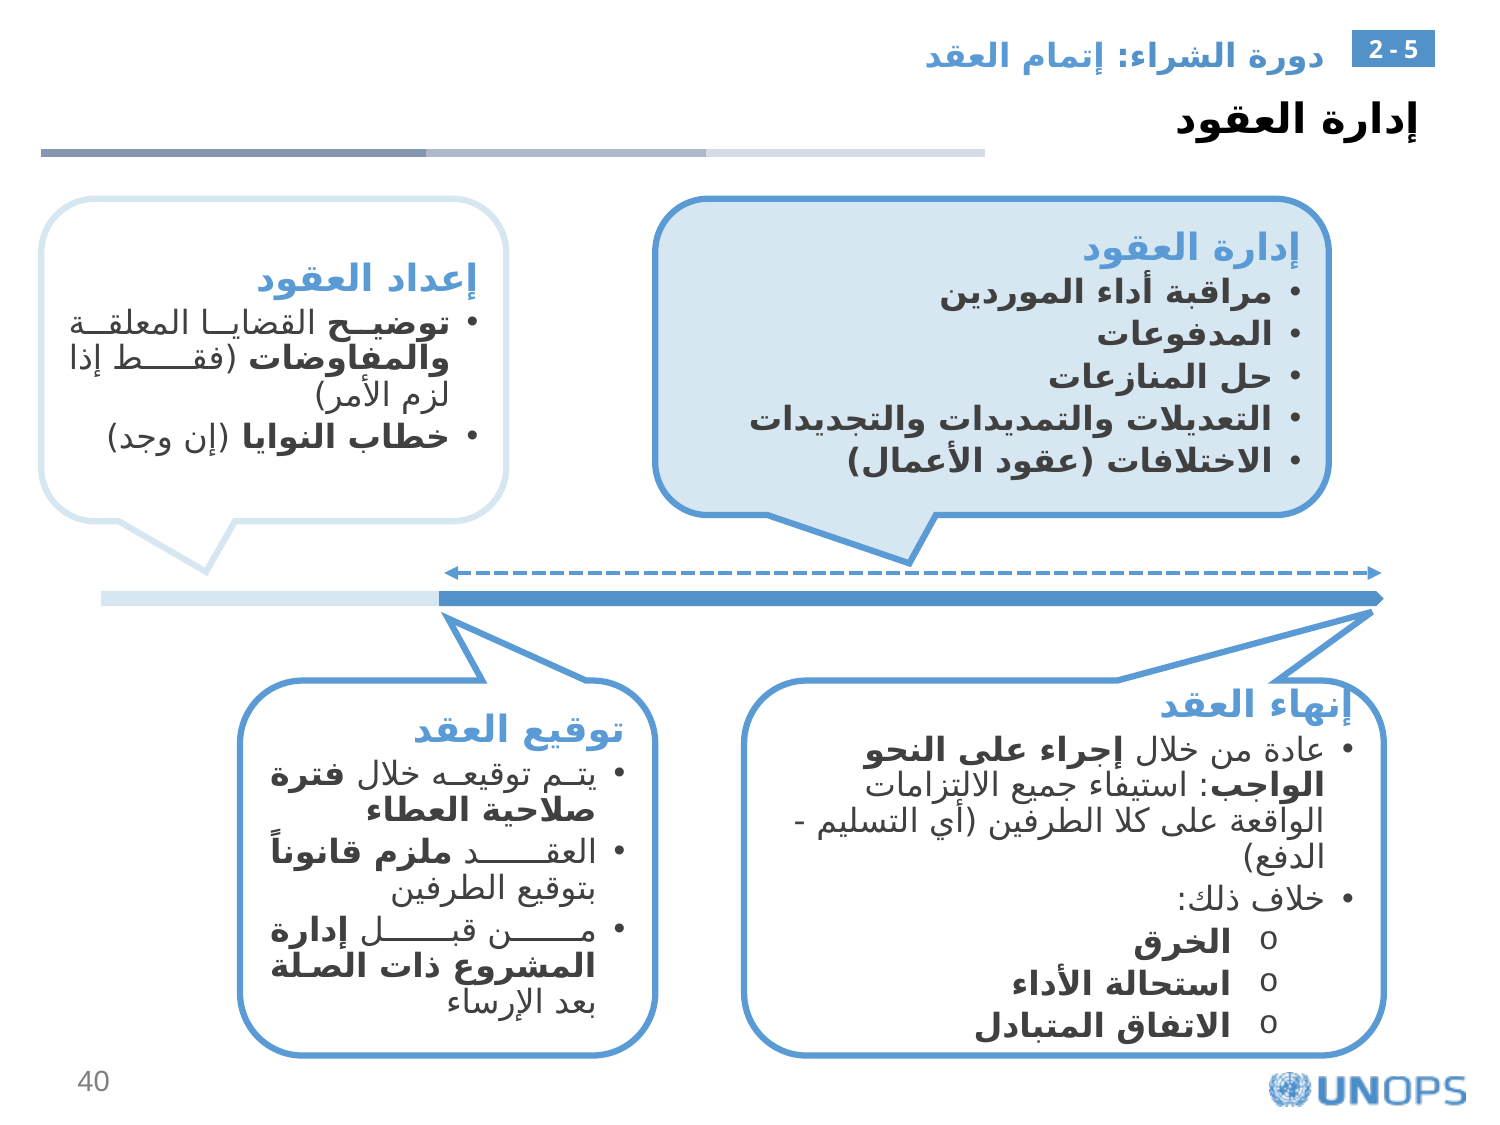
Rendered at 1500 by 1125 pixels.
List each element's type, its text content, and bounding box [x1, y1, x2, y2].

text_box توقيع العقد يتم توقيعه خلال فترة صلاحية العطاء العقد ملزم قانوناً بتوقيع الطرفين من قبل إدارة المشروع ذات الصلة بعد الإرساء [239, 617, 656, 1057]
text_box 2 - 5 [1352, 30, 1435, 67]
picture [1269, 1072, 1466, 1107]
text_box دورة الشراء: إتمام العقد [537, 30, 1340, 79]
text_box إنهاء العقد عادة من خلال إجراء على النحو الواجب: استيفاء جميع الالتزامات الواقعة على كلا الطرفين (أي التسليم - الدفع) خلاف ذلك: الخرق استحالة الأداء الاتفاق المتبادل [743, 611, 1385, 1057]
text_box [101, 591, 439, 607]
text_box [439, 591, 1384, 607]
text_box إدارة العقود مراقبة أداء الموردين المدفوعات حل المنازعات التعديلات والتمديدات والتجديدات الاختلافات (عقود الأعمال) [654, 198, 1330, 564]
text_box إعداد العقود توضيح القضايا المعلقة والمفاوضات (فقط إذا لزم الأمر) خطاب النوايا (إن وجد) [40, 198, 507, 573]
subtitle إدارة العقود [147, 90, 1436, 149]
